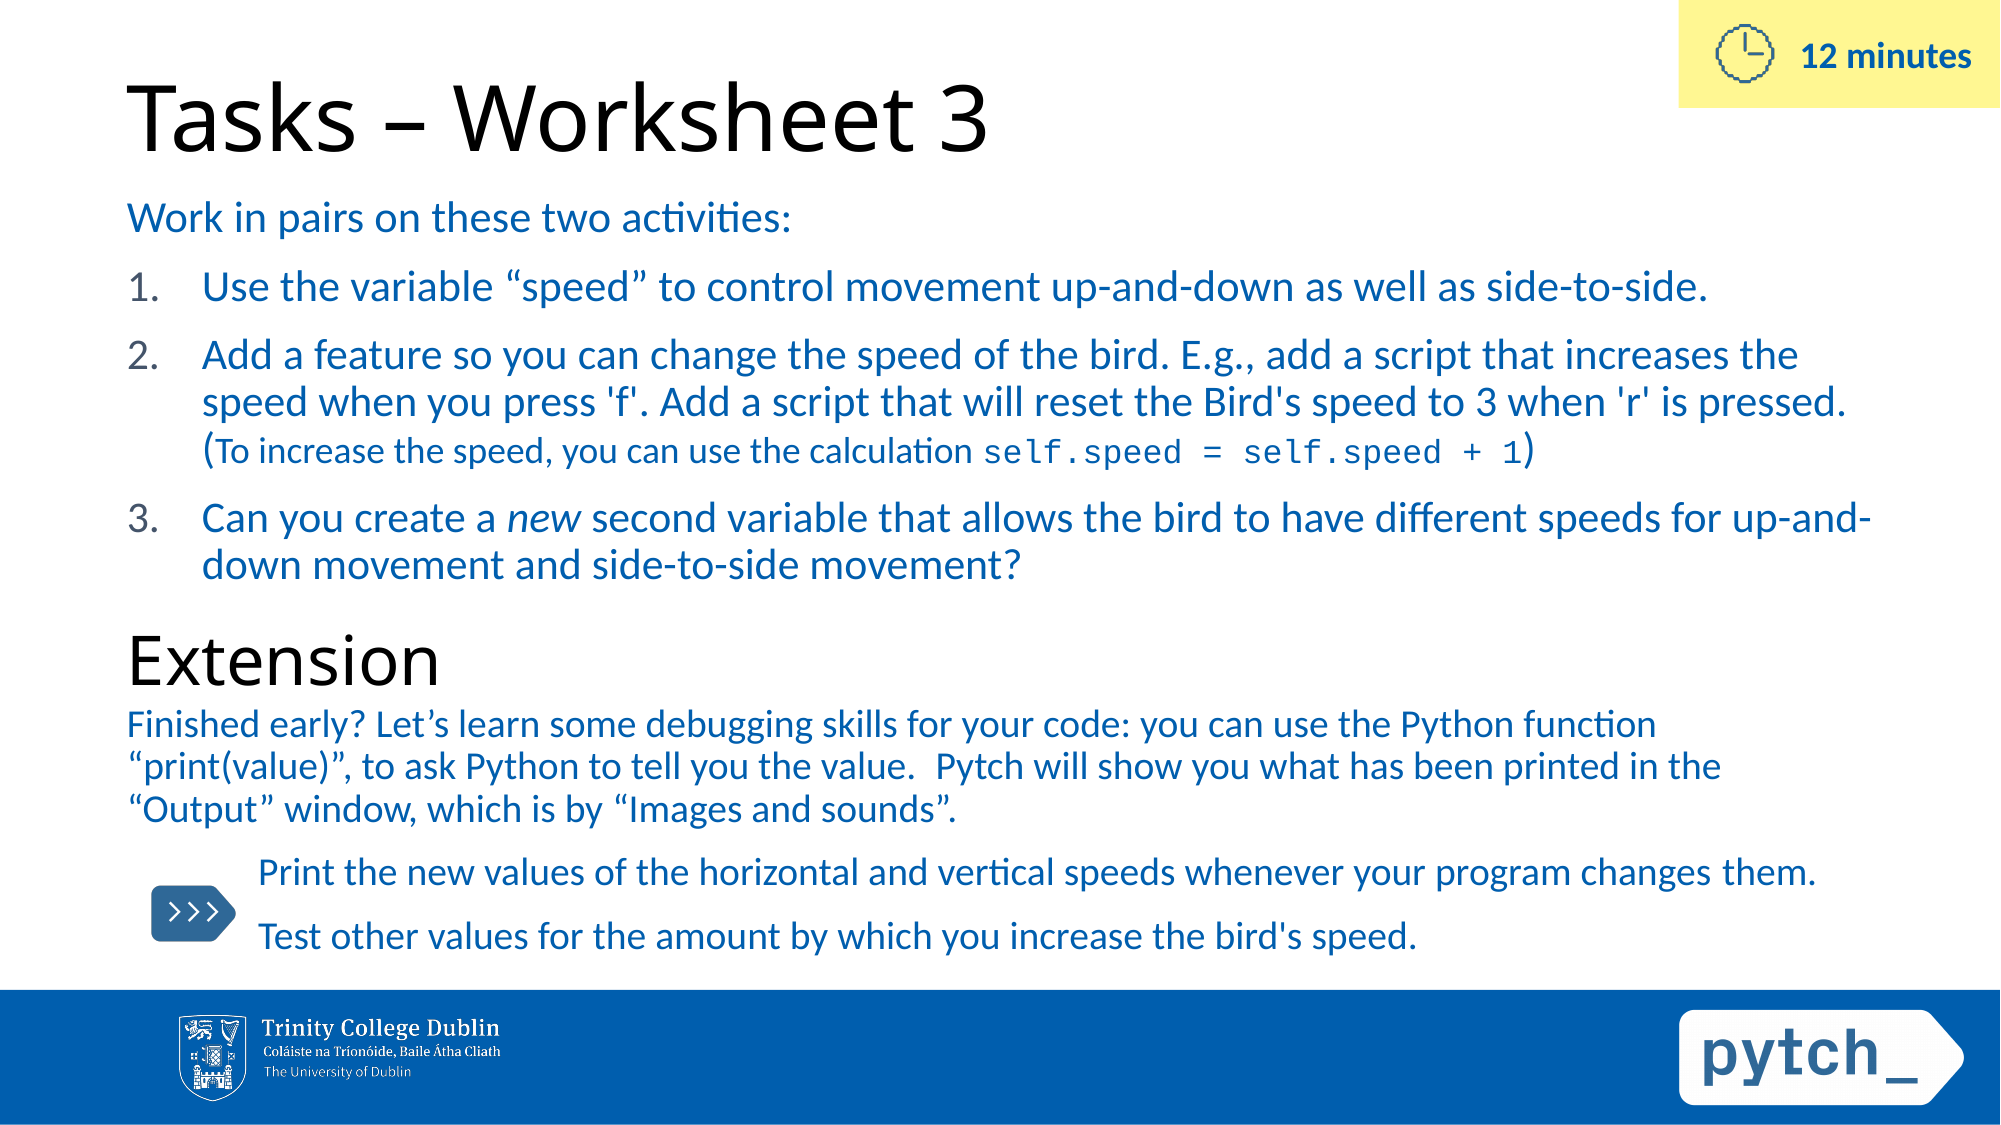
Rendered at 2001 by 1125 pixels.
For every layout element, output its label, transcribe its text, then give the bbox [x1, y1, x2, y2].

picture [141, 861, 246, 966]
title Tasks – Worksheet 3 [111, 12, 1837, 186]
picture [1590, 894, 2000, 1125]
picture [178, 1014, 502, 1102]
text_box Extension [111, 618, 1837, 695]
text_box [1678, 0, 2000, 108]
text_box Finished early? Let’s learn some debugging skills for your code: you can use the Python function “print(value)”, to ask Python to tell you the value. Pytch will show you what has been printed in the “Output” window, which is by “Images and sounds”. Print the new values of the horizontal and vertical speeds whenever your program changes them. Test other values for the amount by which you increase the bird's speed. [111, 695, 1888, 983]
list Work in pairs on these two activities: Use the variable “speed” to control movement up-and-down as well as side-to-side. Add a feature so you can change the speed of the bird. E.g., add a script that increases the speed when you press 'f'. Add a script that will reset the Bird's speed to 3 when 'r' is pressed. (To increase the speed, you can use the calculation self.speed = self.speed + 1) Can you create a new second variable that allows the bird to have different speeds for up-and-down movement and side-to-side movement? [111, 186, 1888, 686]
